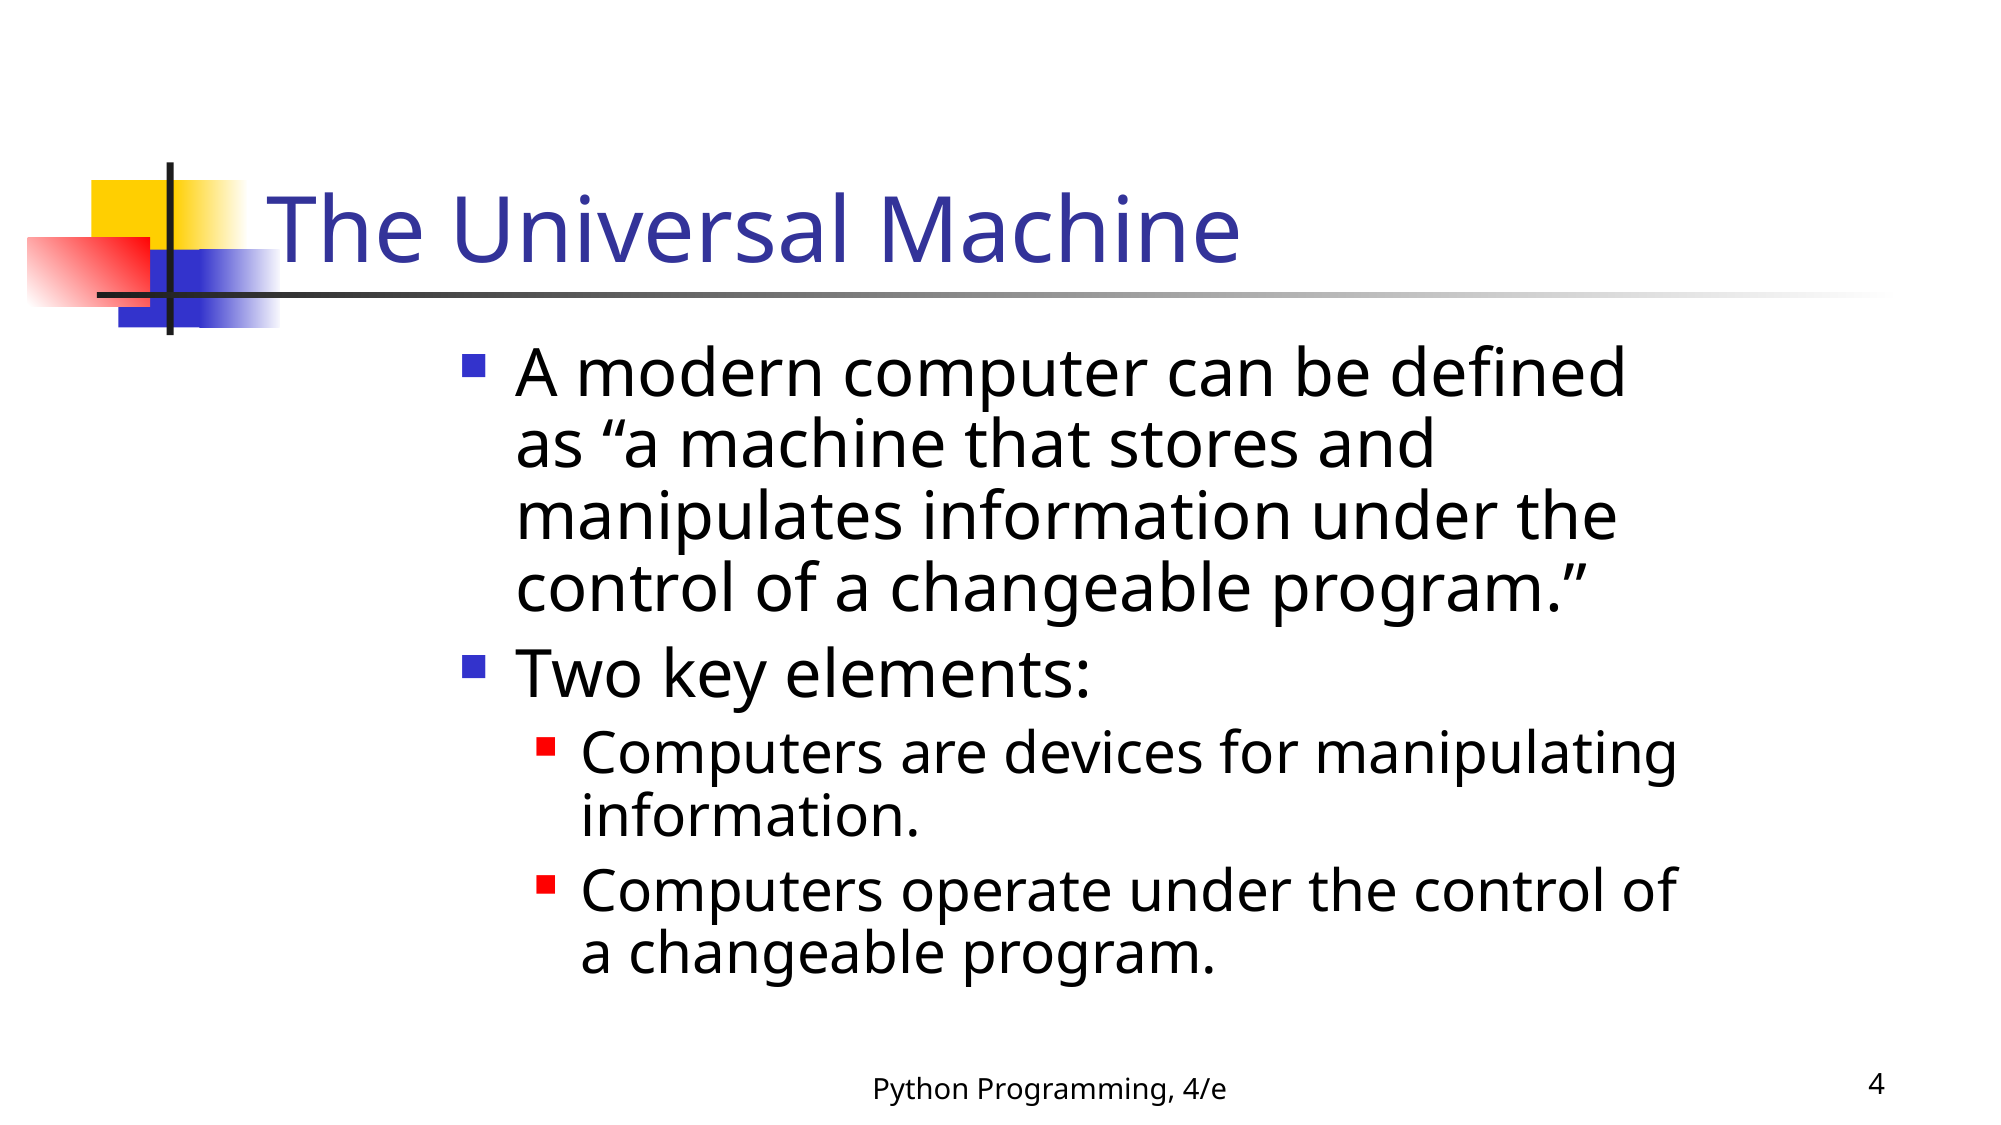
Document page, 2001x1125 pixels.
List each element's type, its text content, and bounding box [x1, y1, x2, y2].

title The Universal Machine [251, 101, 1957, 289]
slide_number 4 [1483, 1037, 1901, 1113]
footer Python Programming, 4/e [733, 1037, 1367, 1113]
list A modern computer can be defined as “a machine that stores and manipulates information under the control of a changeable program.” Two key elements: Computers are devices for manipulating information. Computers operate under the control of a changeable program. [444, 331, 1719, 1011]
